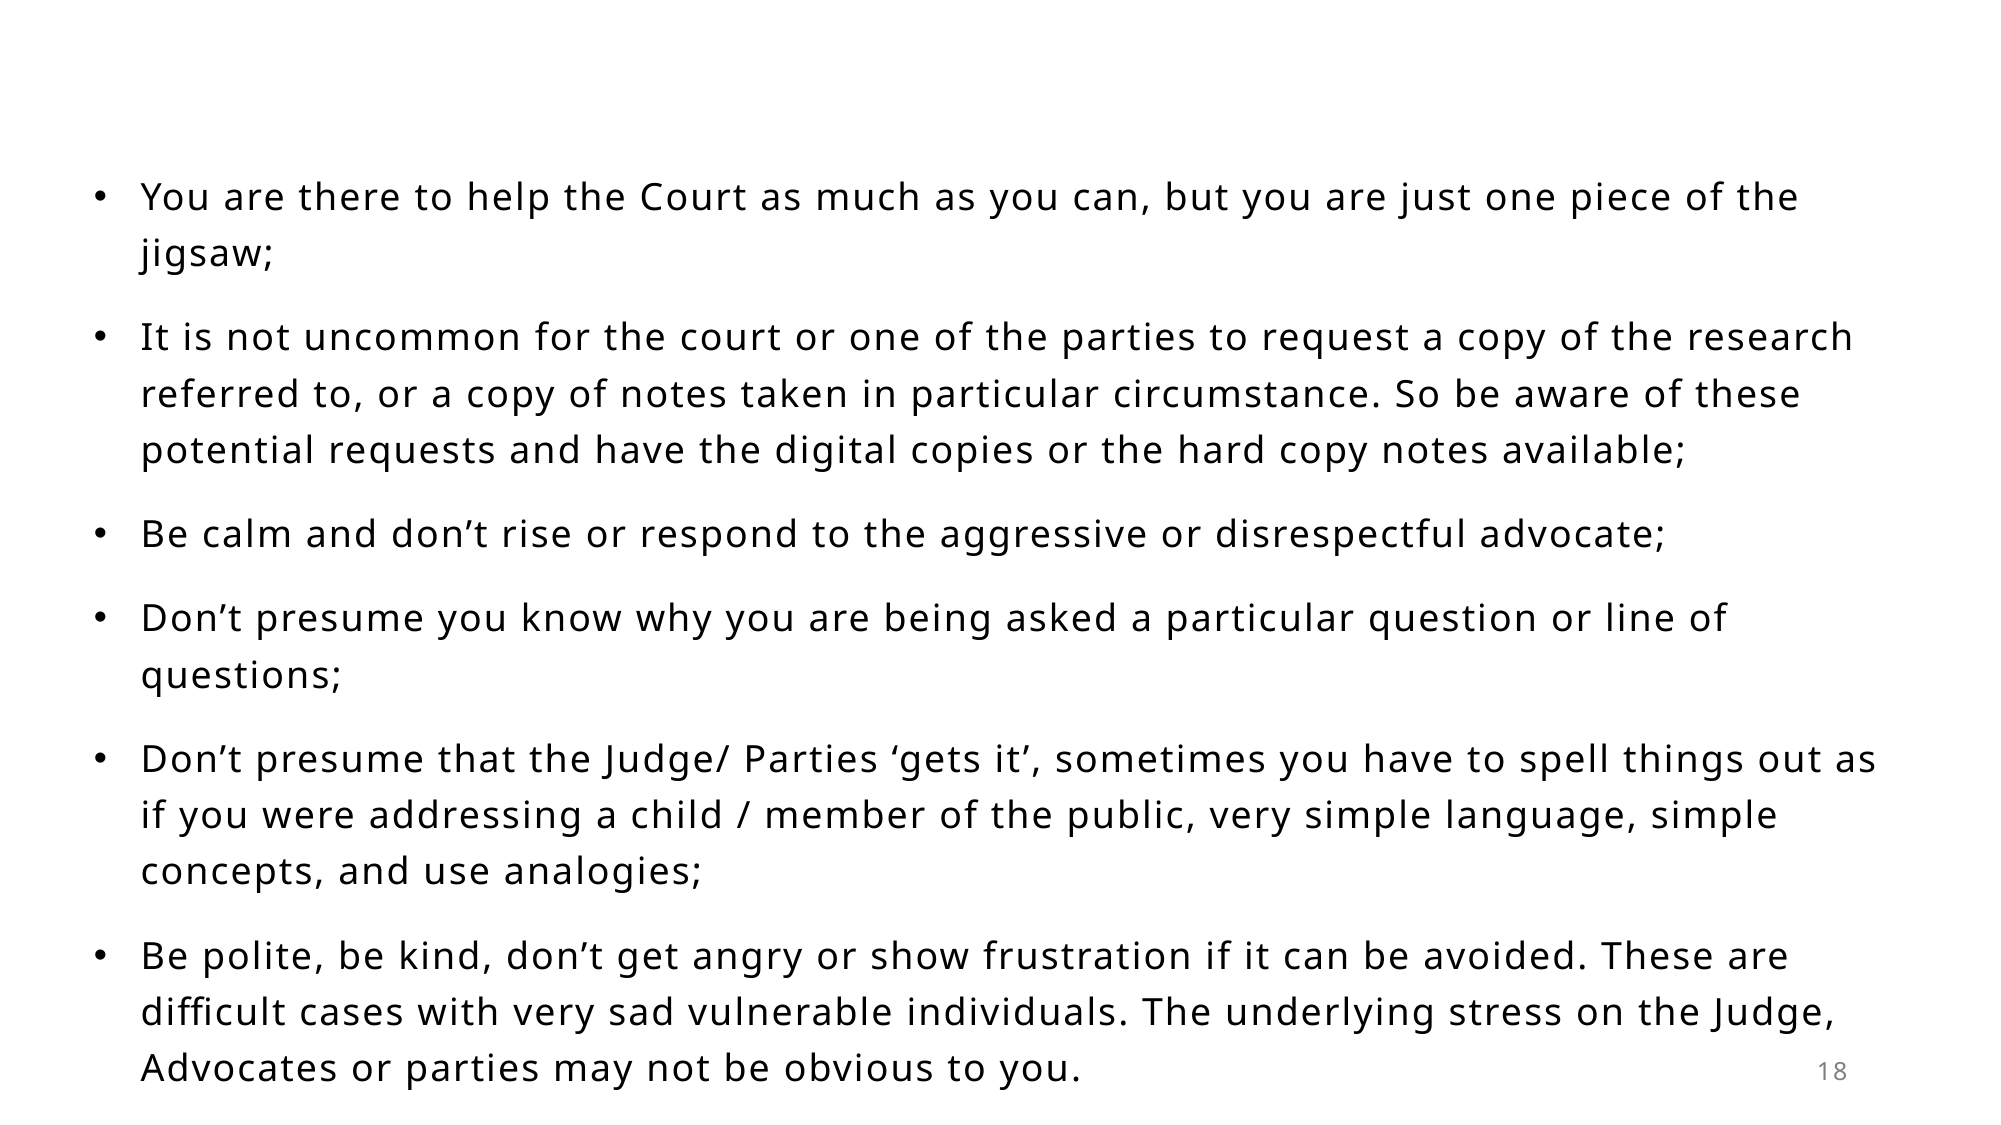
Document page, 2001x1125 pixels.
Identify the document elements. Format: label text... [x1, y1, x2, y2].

list You are there to help the Court as much as you can, but you are just one piece of the jigsaw; It is not uncommon for the court or one of the parties to request a copy of the research referred to, or a copy of notes taken in particular circumstance. So be aware of these potential requests and have the digital copies or the hard copy notes available; Be calm and don’t rise or respond to the aggressive or disrespectful advocate; Don’t presume you know why you are being asked a particular question or line of questions; Don’t presume that the Judge/ Parties ‘gets it’, sometimes you have to spell things out as if you were addressing a child / member of the public, very simple language, simple concepts, and use analogies; Be polite, be kind, don’t get angry or show frustration if it can be avoided. These are difficult cases with very sad vulnerable individuals. The underlying stress on the Judge, Advocates or parties may not be obvious to you. [78, 154, 1932, 1005]
slide_number 18 [1412, 1042, 1863, 1103]
